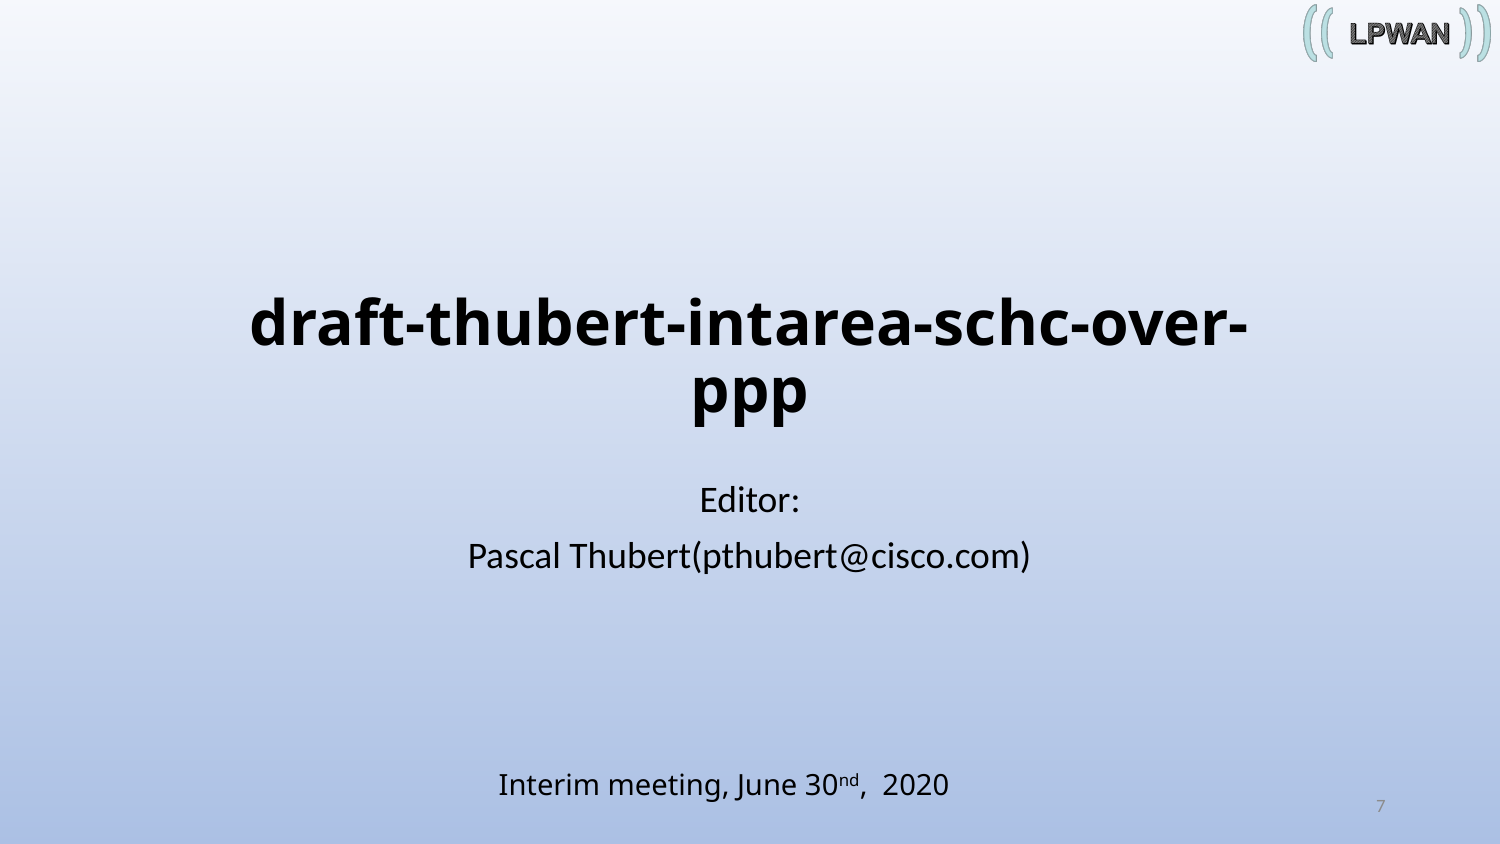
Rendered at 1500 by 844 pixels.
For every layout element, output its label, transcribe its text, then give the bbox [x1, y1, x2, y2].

slide_number 7 [1059, 782, 1397, 827]
picture [1303, 4, 1491, 62]
subtitle Editor: Pascal Thubert(pthubert@cisco.com) [187, 474, 1313, 647]
title draft-thubert-intarea-schc-over-ppp [187, 138, 1313, 432]
text_box Interim meeting, June 30nd, 2020 [483, 758, 965, 809]
